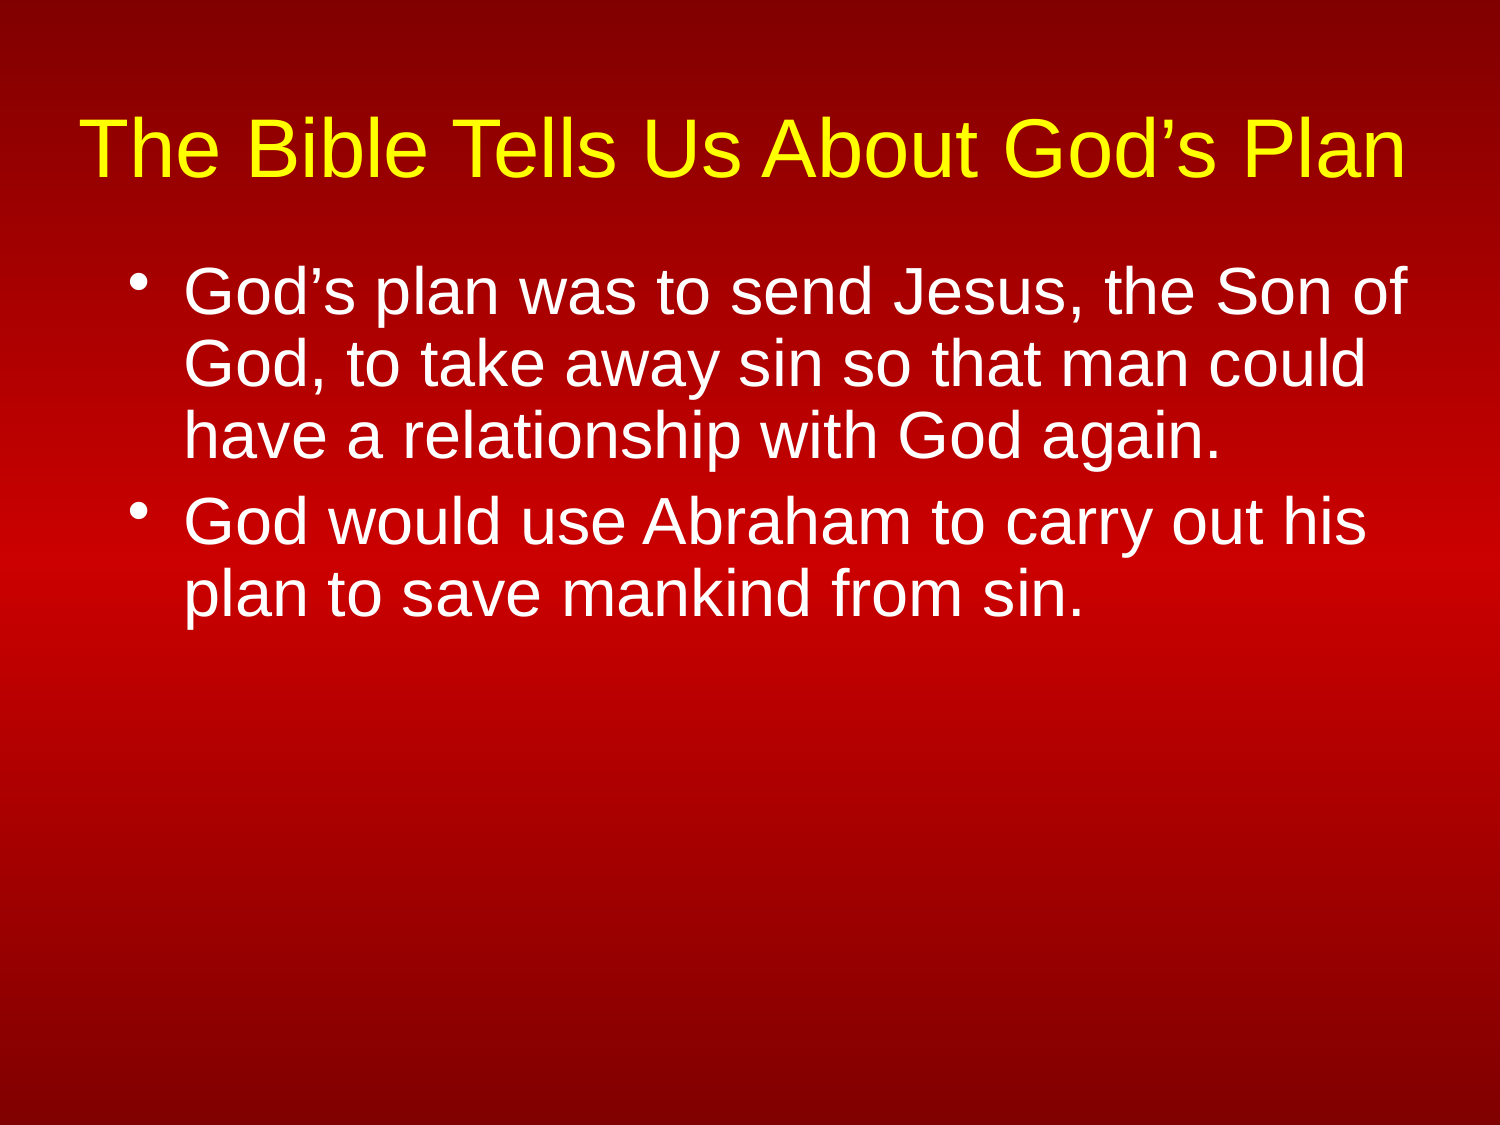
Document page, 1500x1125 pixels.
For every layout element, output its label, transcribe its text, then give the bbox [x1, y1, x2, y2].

title The Bible Tells Us About God’s Plan [50, 50, 1438, 238]
list God’s plan was to send Jesus, the Son of God, to take away sin so that man could have a relationship with God again. God would use Abraham to carry out his plan to save mankind from sin. [112, 249, 1438, 675]
